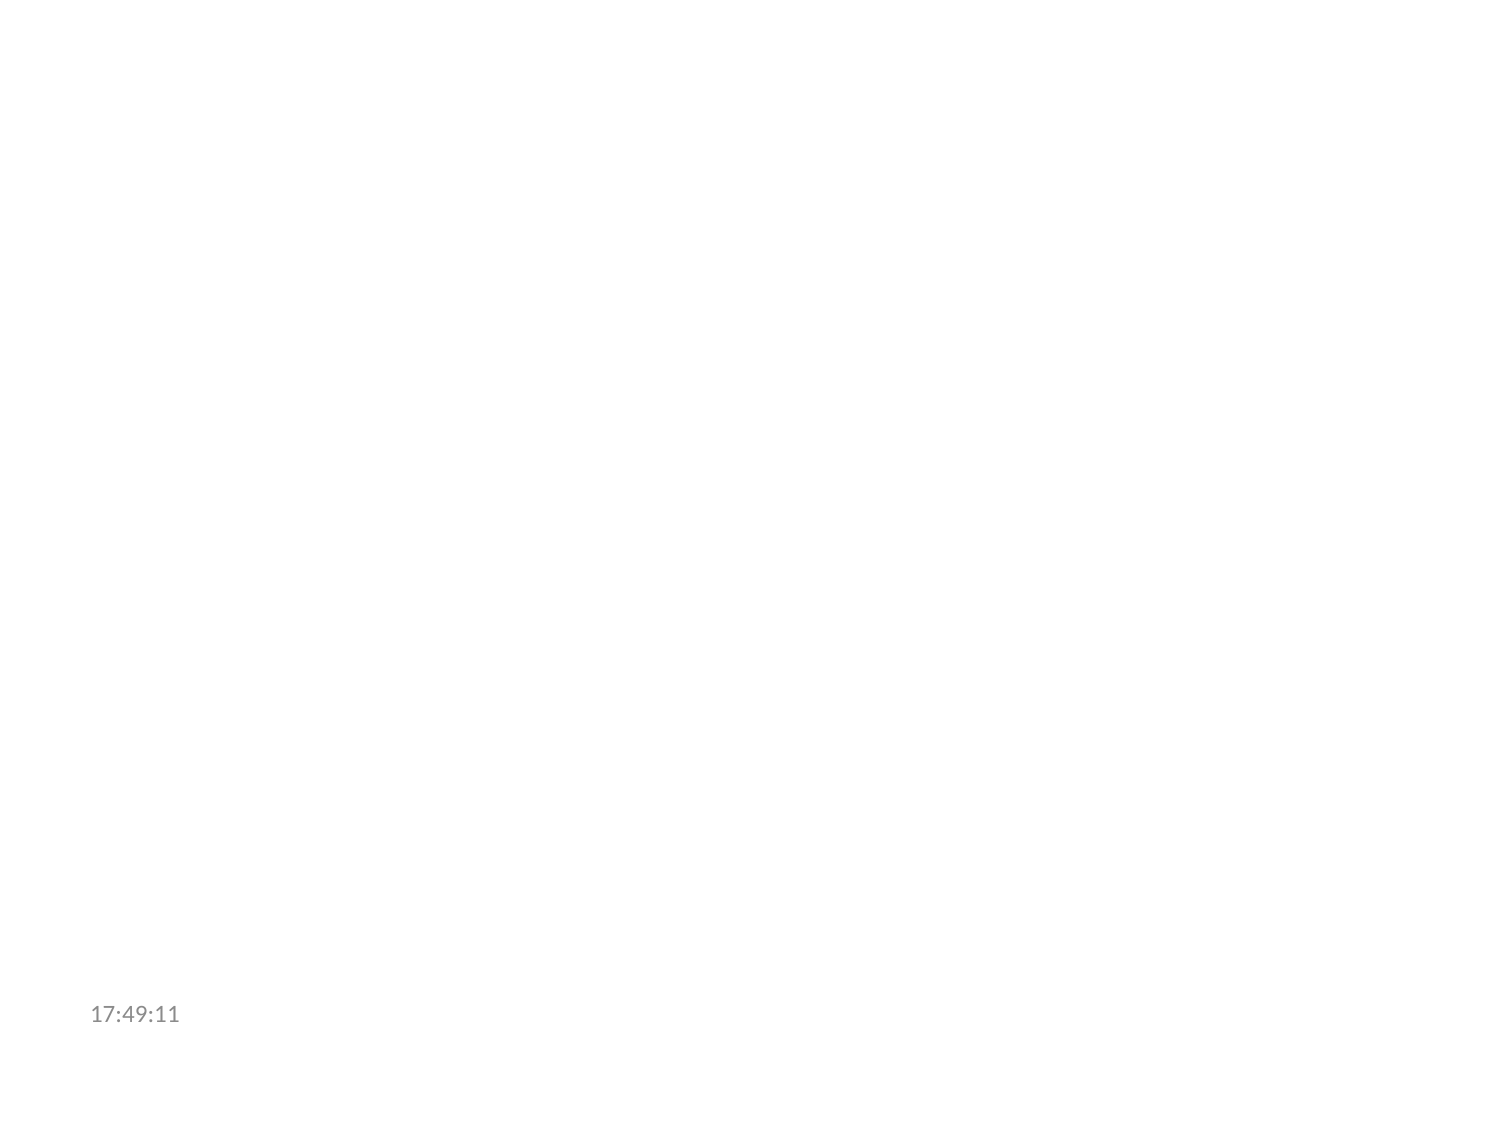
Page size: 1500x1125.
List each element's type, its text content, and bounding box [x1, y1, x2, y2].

text_box 15:35:09 [75, 982, 425, 1043]
